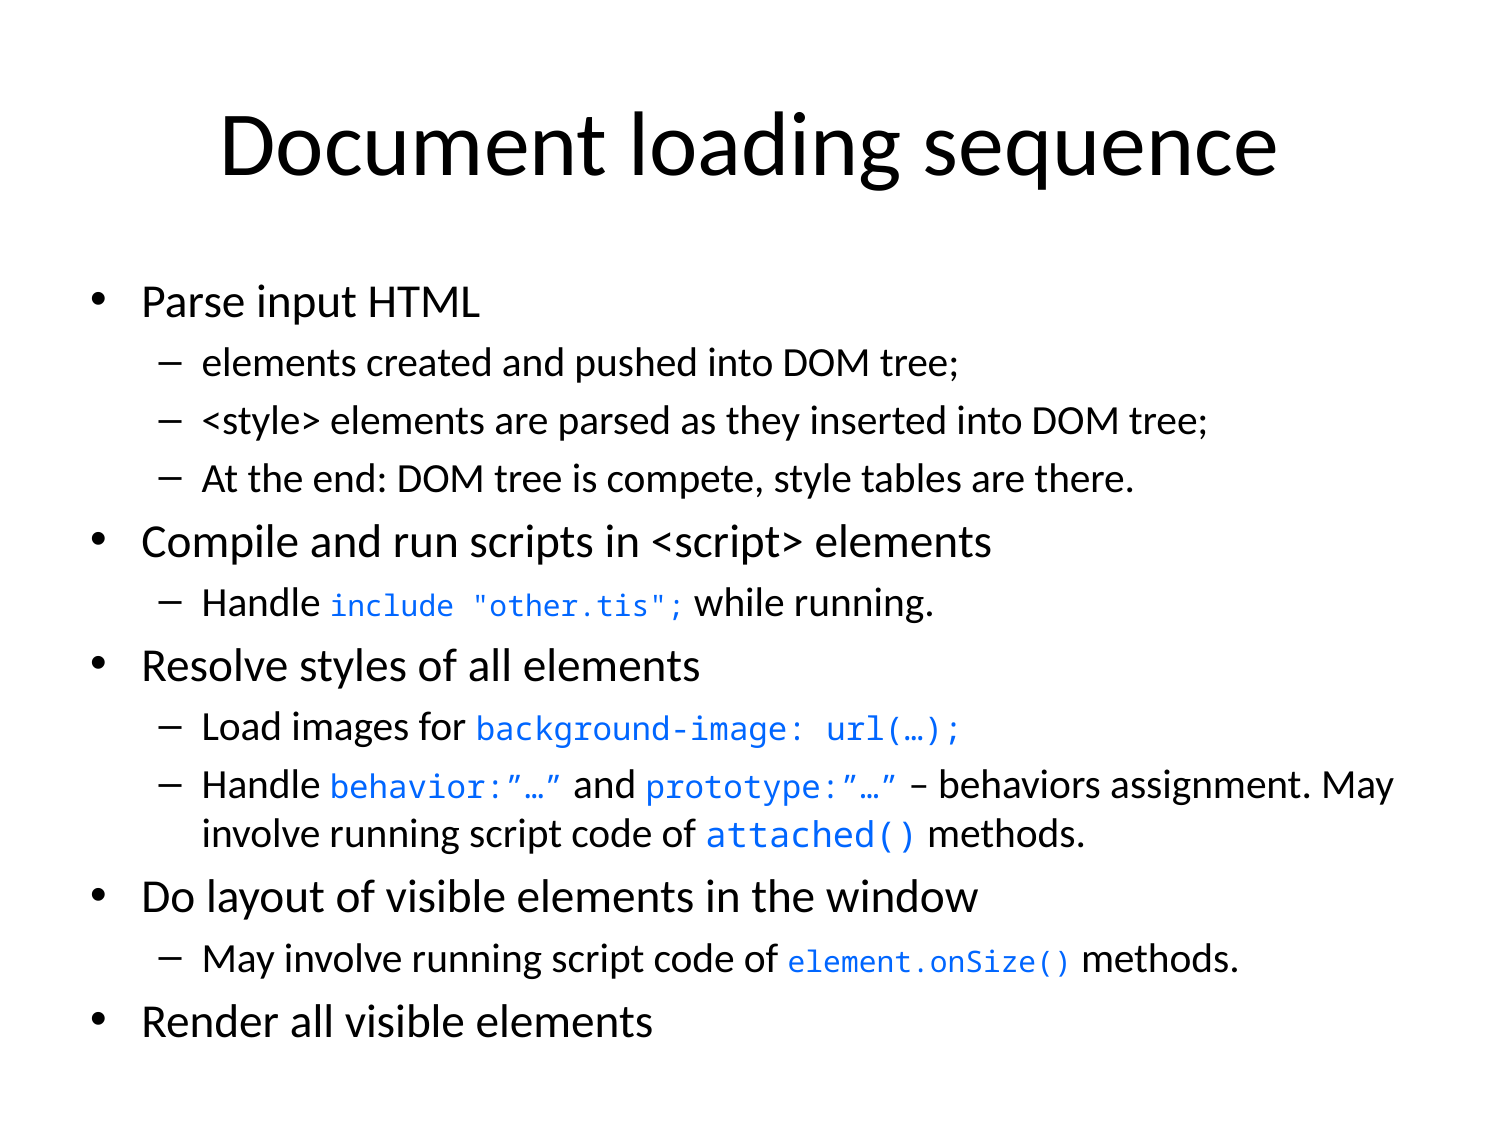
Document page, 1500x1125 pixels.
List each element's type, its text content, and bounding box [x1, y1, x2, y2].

list Parse input HTML elements created and pushed into DOM tree; <style> elements are parsed as they inserted into DOM tree; At the end: DOM tree is compete, style tables are there. Compile and run scripts in <script> elements Handle include "other.tis"; while running. Resolve styles of all elements Load images for background-image: url(…); Handle behavior:”…” and prototype:”…” – behaviors assignment. May involve running script code of attached() methods. Do layout of visible elements in the window May involve running script code of element.onSize() methods. Render all visible elements [75, 262, 1425, 1063]
title Document loading sequence [75, 45, 1425, 233]
